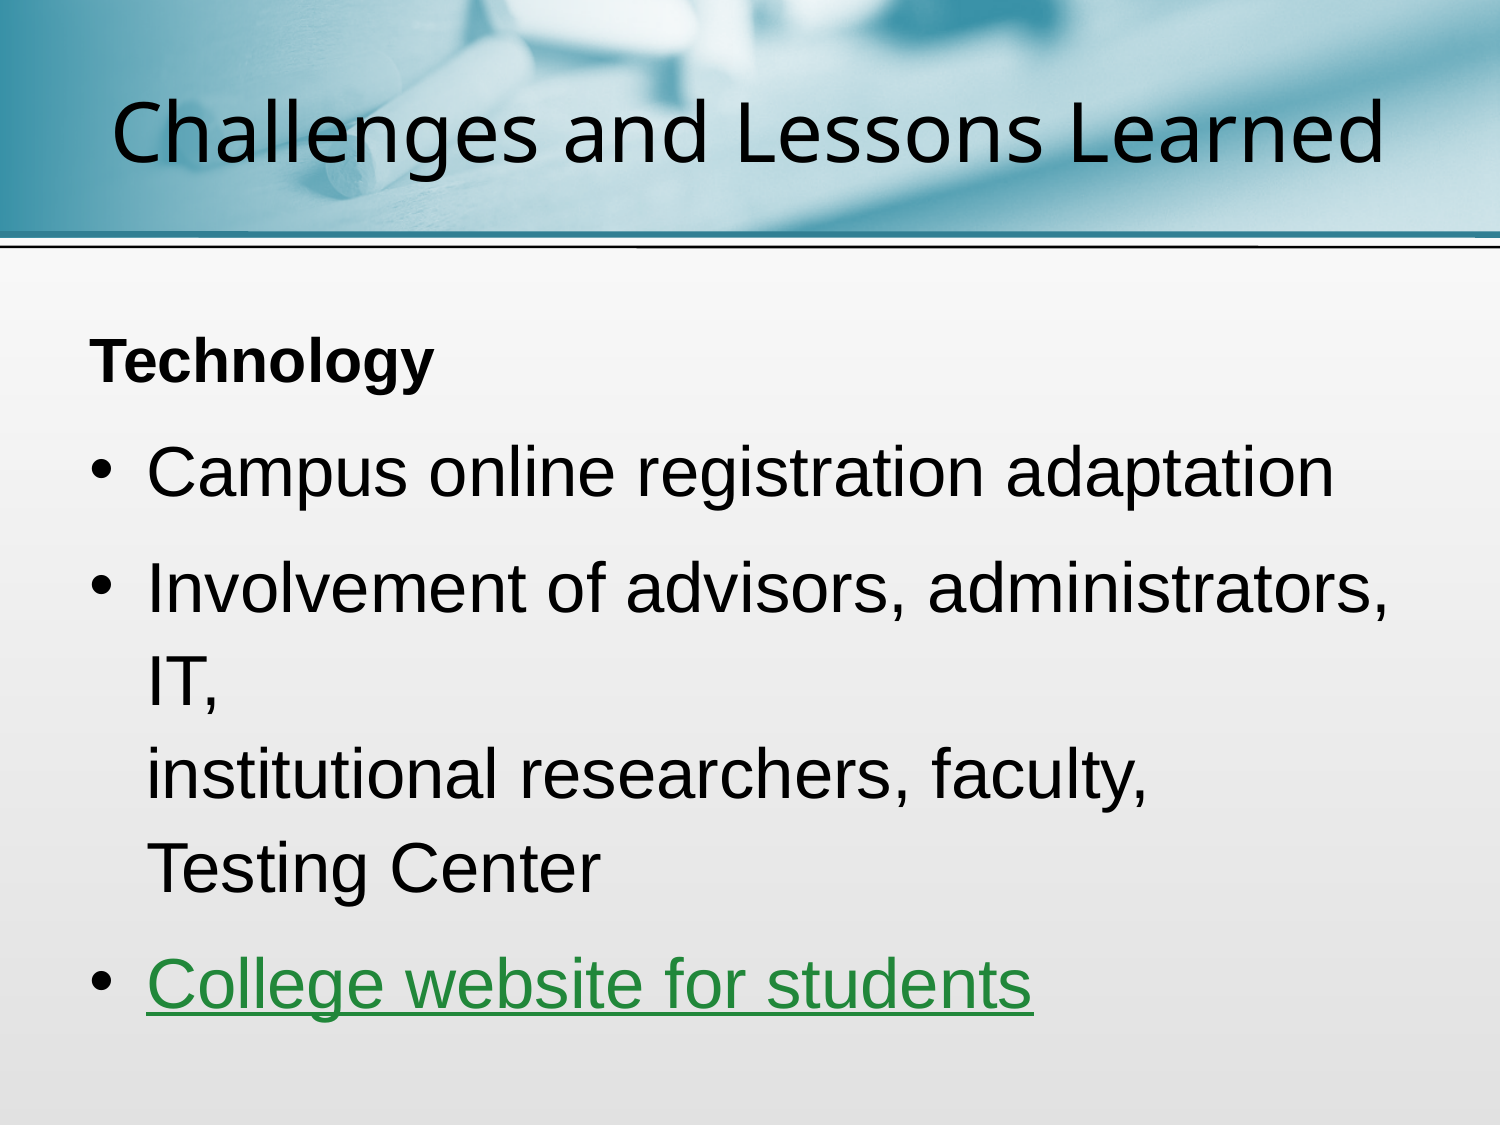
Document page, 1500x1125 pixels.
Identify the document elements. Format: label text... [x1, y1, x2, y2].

list Technology Campus online registration adaptation Involvement of advisors, administrators, IT, institutional researchers, faculty, Testing Center College website for students [75, 312, 1438, 1063]
title Challenges and Lessons Learned [75, 24, 1425, 233]
